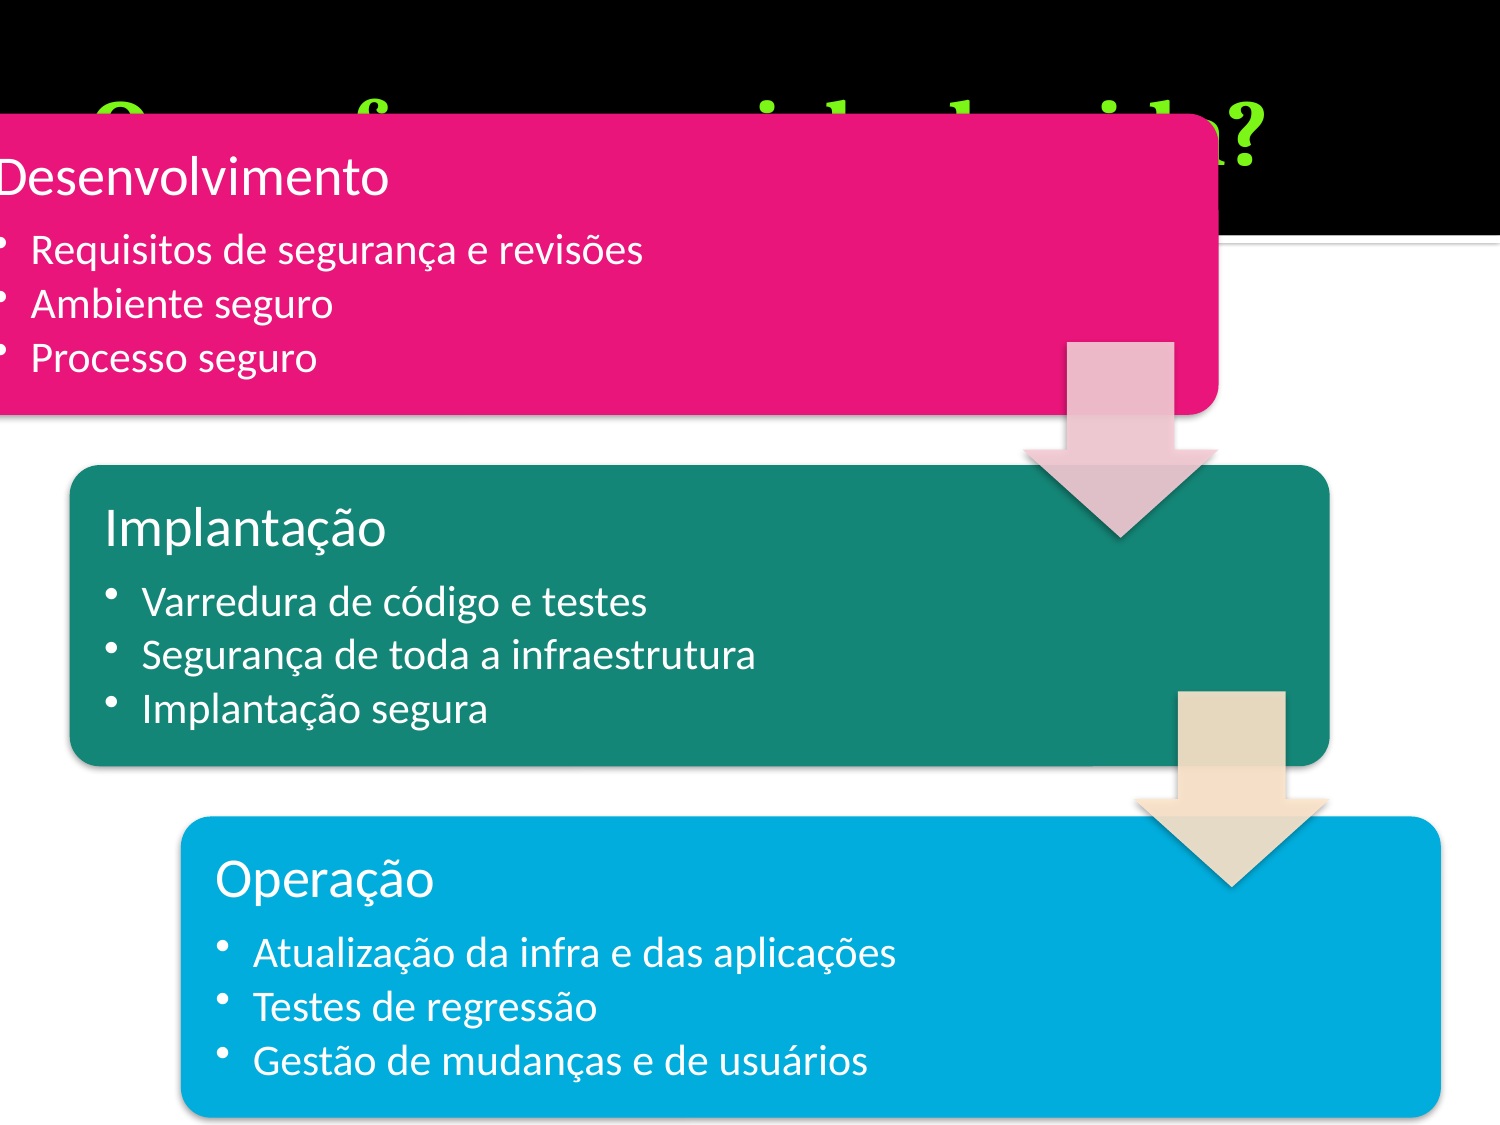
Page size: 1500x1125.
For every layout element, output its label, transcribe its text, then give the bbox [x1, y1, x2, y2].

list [0, 113, 1441, 1118]
title O que fazer no ciclo de vida? [75, 25, 1425, 112]
